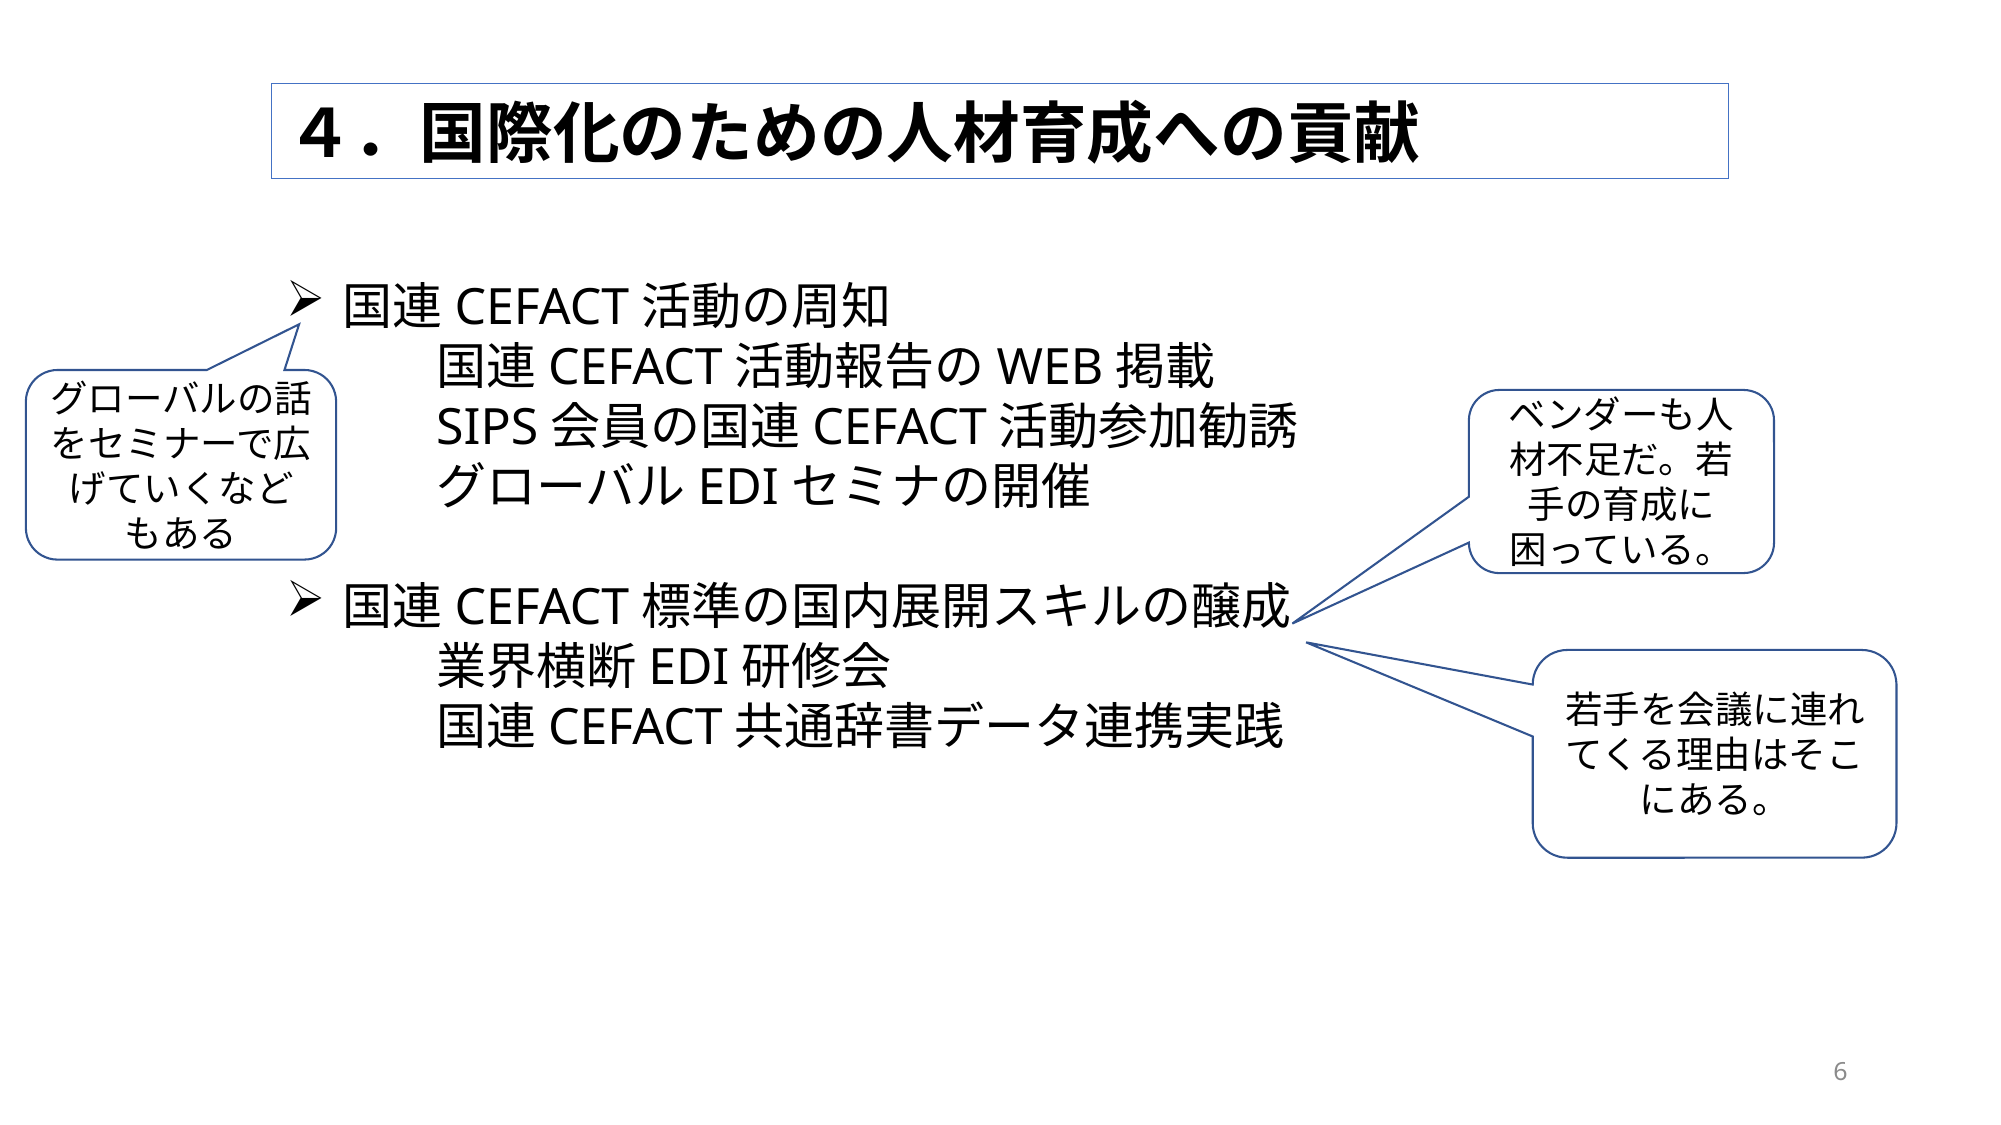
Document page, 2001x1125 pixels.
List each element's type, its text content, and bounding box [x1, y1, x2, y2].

text_box ベンダーも人材不足だ。若手の育成に困っている。 [1291, 388, 1776, 625]
text_box ４．国際化のための人材育成への貢献 [271, 83, 1729, 179]
text_box 国連CEFACT活動の周知 国連CEFACT活動報告のWEB掲載 SIPS会員の国連CEFACT活動参加勧誘 グローバルEDIセミナの開催 国連CEFACT標準の国内展開スキルの醸成 業界横断EDI研修会 国連CEFACT共通辞書データ連携実践 [271, 267, 1729, 762]
slide_number 6 [1412, 1042, 1863, 1103]
text_box 若手を会議に連れてくる理由はそこにある。 [1305, 641, 1898, 859]
text_box グローバルの話をセミナーで広げていくなどもある [24, 322, 338, 561]
